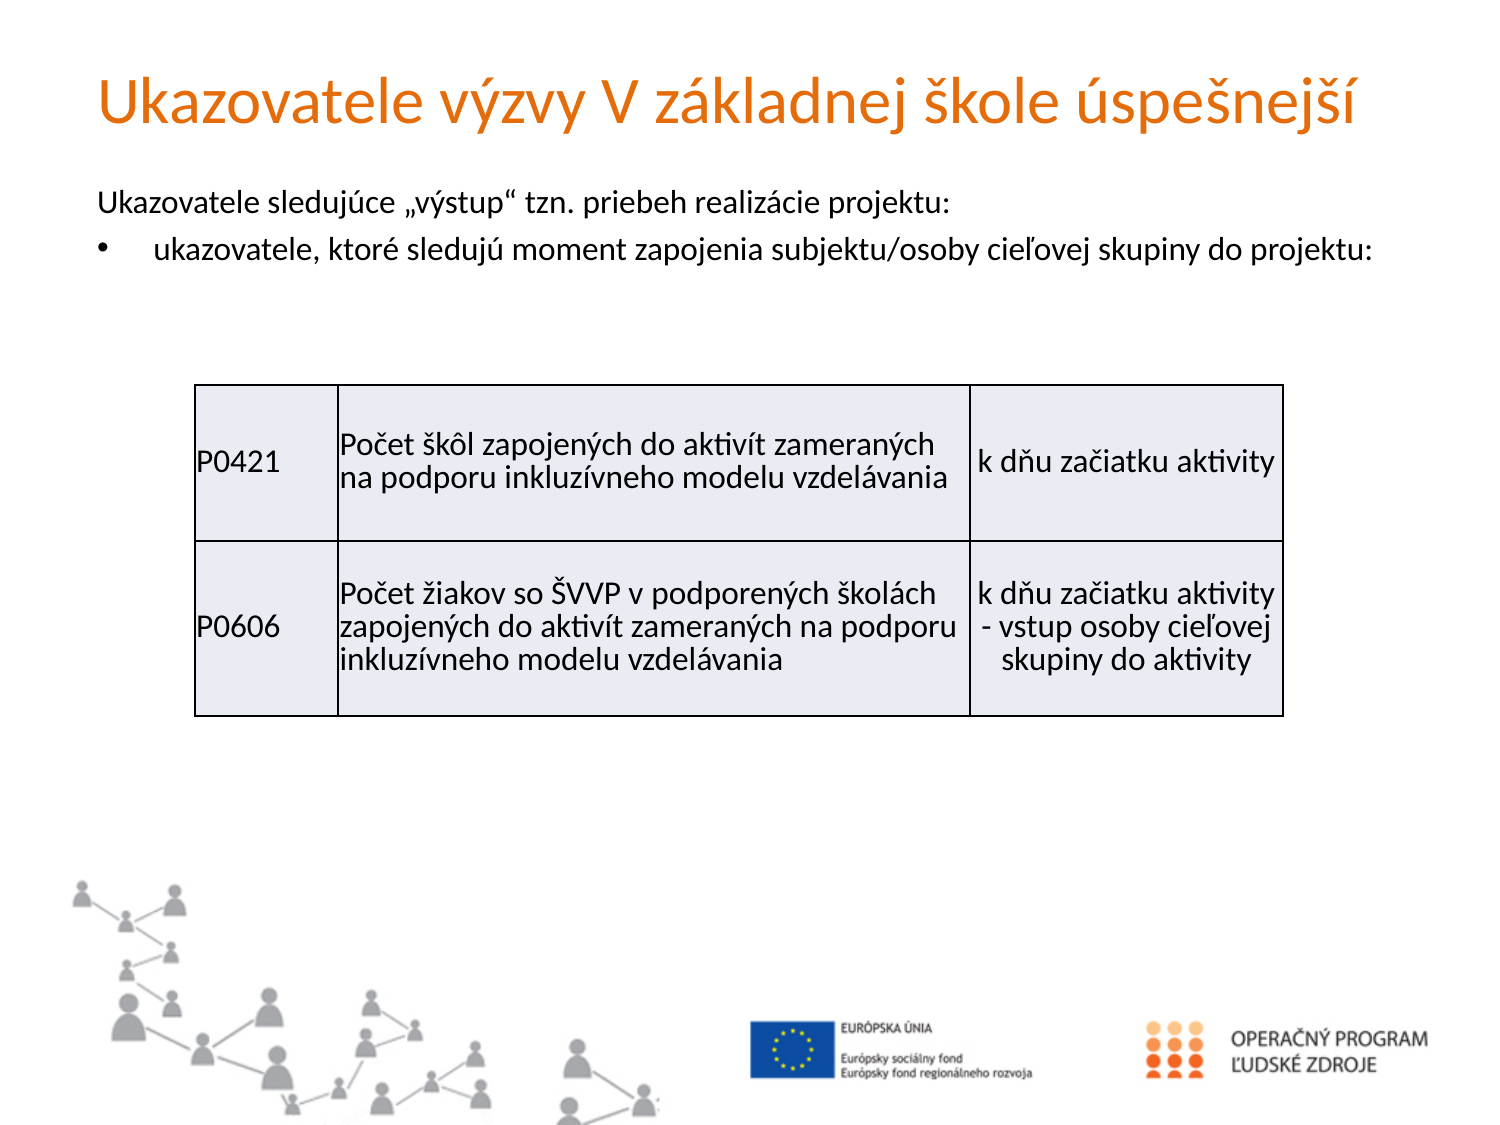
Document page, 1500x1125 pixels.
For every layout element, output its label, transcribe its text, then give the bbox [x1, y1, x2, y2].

table_header k dňu začiatku aktivity [971, 386, 1282, 540]
title Ukazovatele výzvy V základnej škole úspešnejší [81, 44, 1426, 150]
table_cell k dňu začiatku aktivity - vstup osoby cieľovej skupiny do aktivity [971, 542, 1282, 715]
picture [0, 0, 1500, 1125]
list Ukazovatele sledujúce „výstup“ tzn. priebeh realizácie projektu: ukazovatele, ktoré sledujú moment zapojenia subjektu/osoby cieľovej skupiny do projektu: [81, 172, 1426, 988]
table_header Počet škôl zapojených do aktivít zameraných na podporu inkluzívneho modelu vzdelávania [339, 386, 969, 540]
table_cell P0606 [196, 542, 337, 715]
table_header P0421 [196, 386, 337, 540]
table_cell Počet žiakov so ŠVVP v podporených školách zapojených do aktivít zameraných na podporu inkluzívneho modelu vzdelávania [339, 542, 969, 715]
